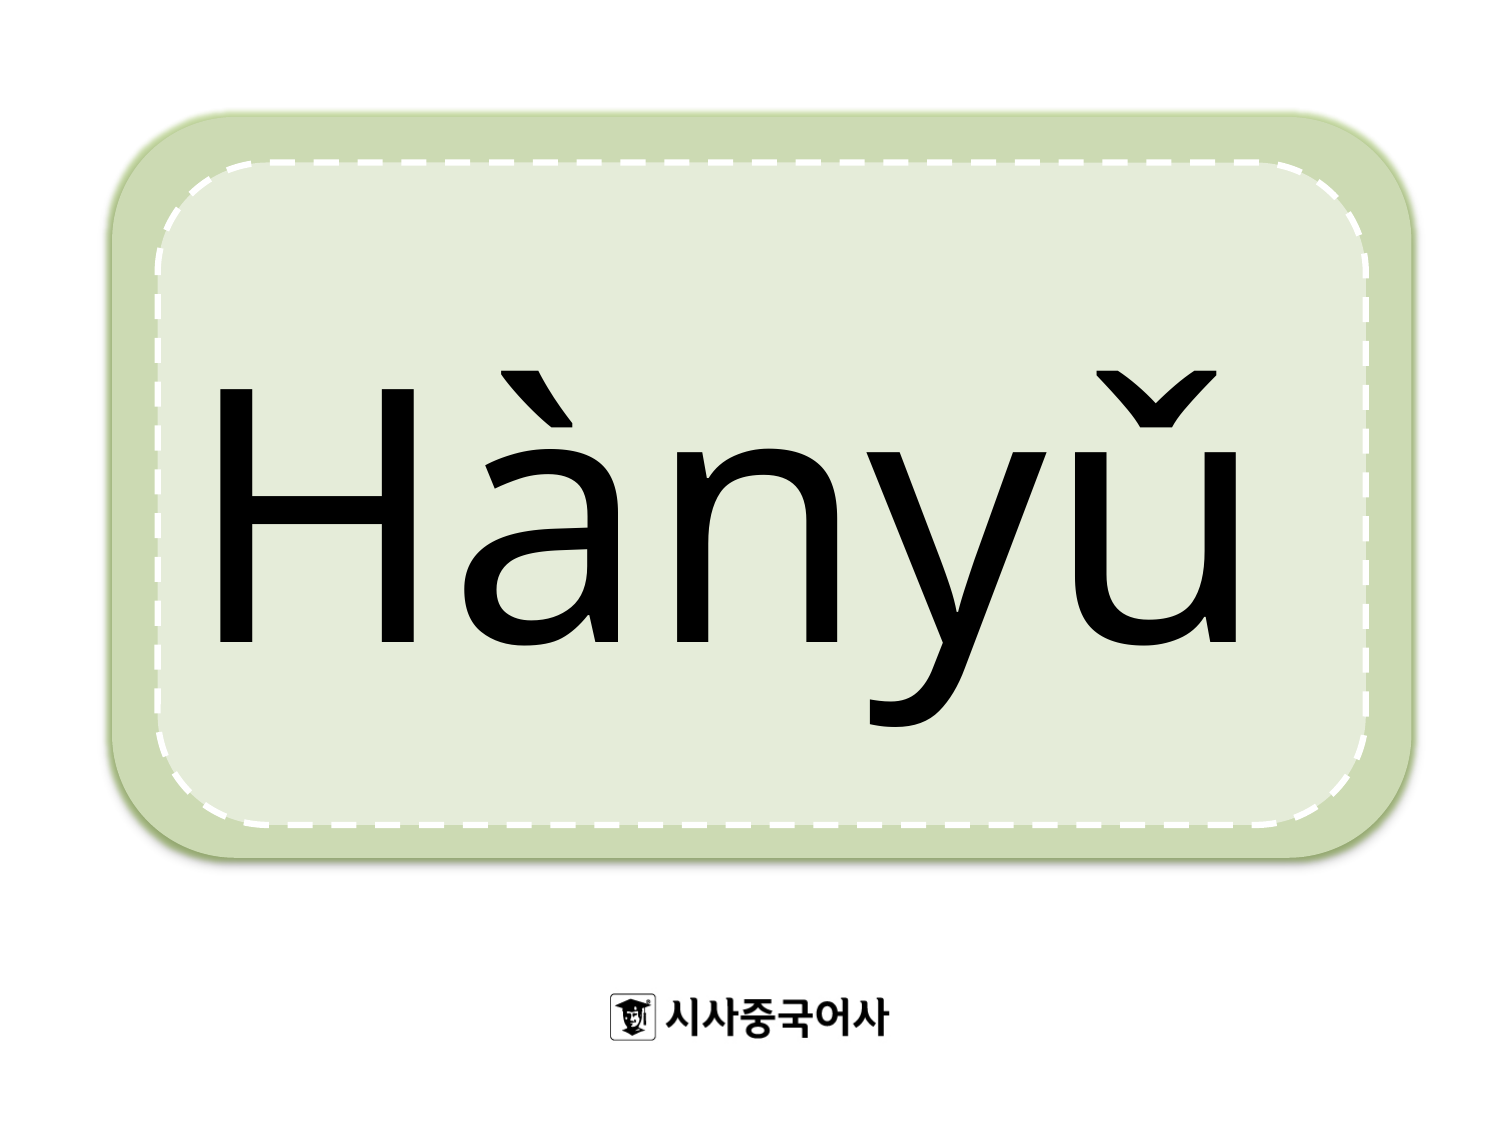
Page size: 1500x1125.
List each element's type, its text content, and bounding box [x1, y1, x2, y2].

picture [602, 987, 898, 1047]
text_box Hànyǔ [171, 160, 1380, 824]
